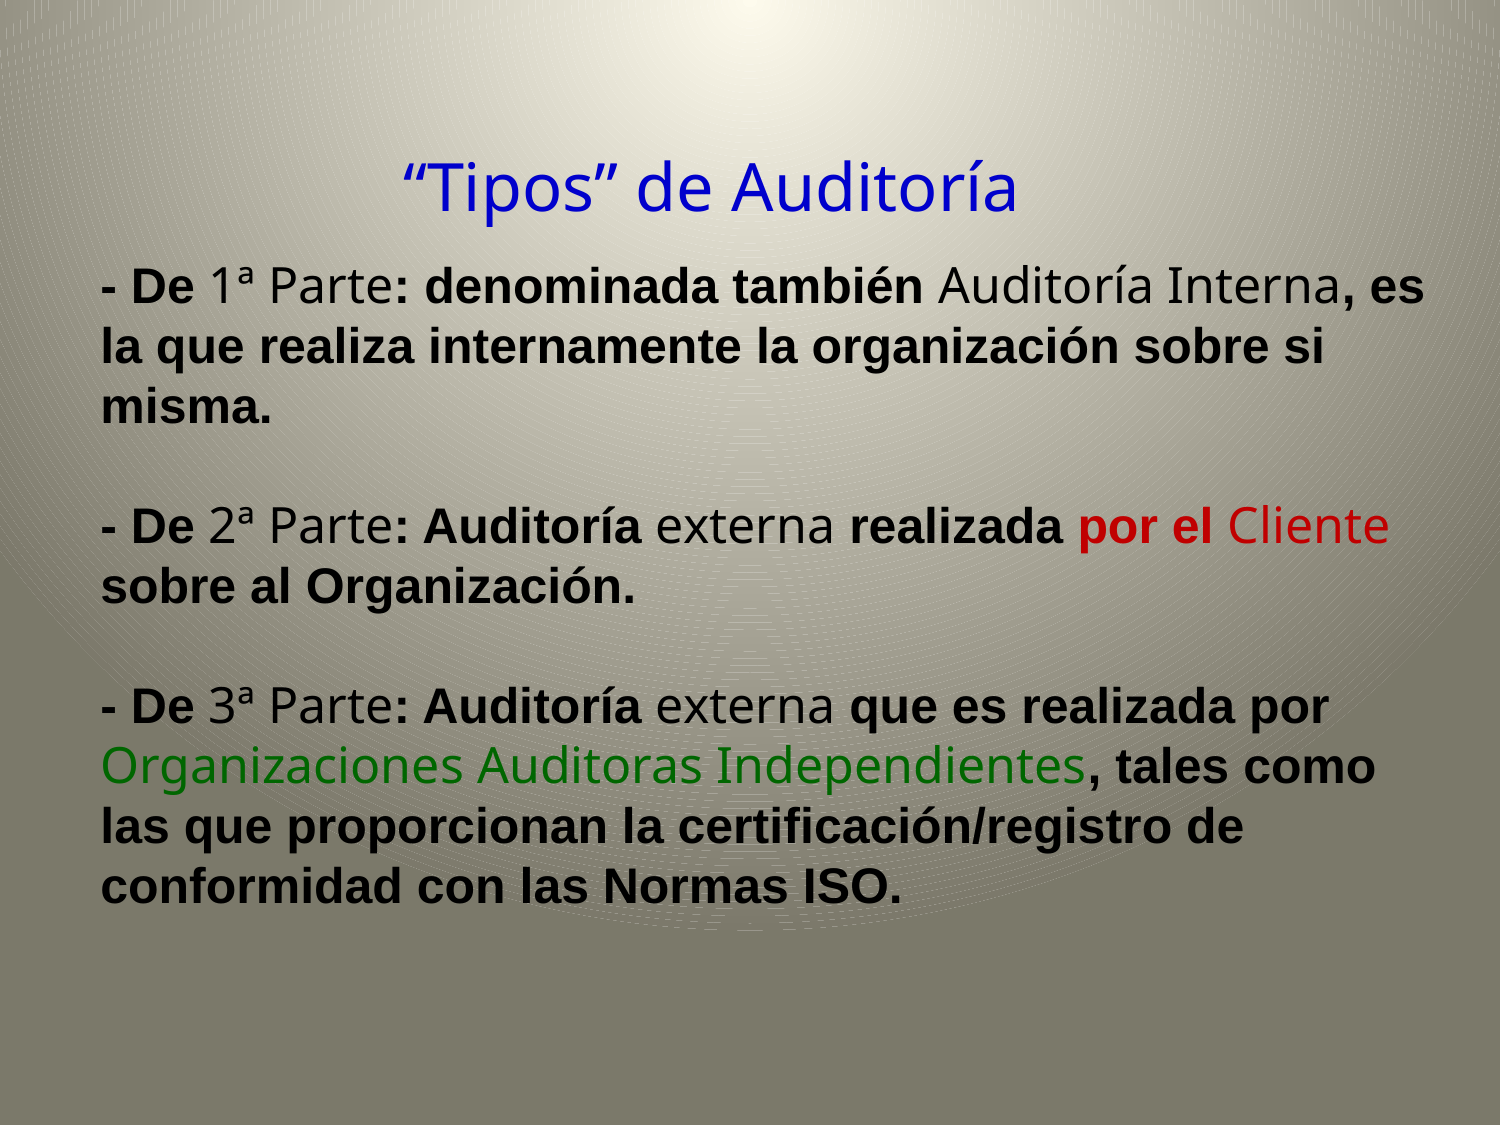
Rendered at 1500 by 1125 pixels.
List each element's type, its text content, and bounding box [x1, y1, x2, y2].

text_box “Tipos” de Auditoría - De 1ª Parte: denominada también Auditoría Interna, es la que realiza internamente la organización sobre si misma. - De 2ª Parte: Auditoría externa realizada por el Cliente sobre al Organización. - De 3ª Parte: Auditoría externa que es realizada por Organizaciones Auditoras Independientes, tales como las que proporcionan la certificación/registro de conformidad con las Normas ISO. [29, 137, 1471, 929]
